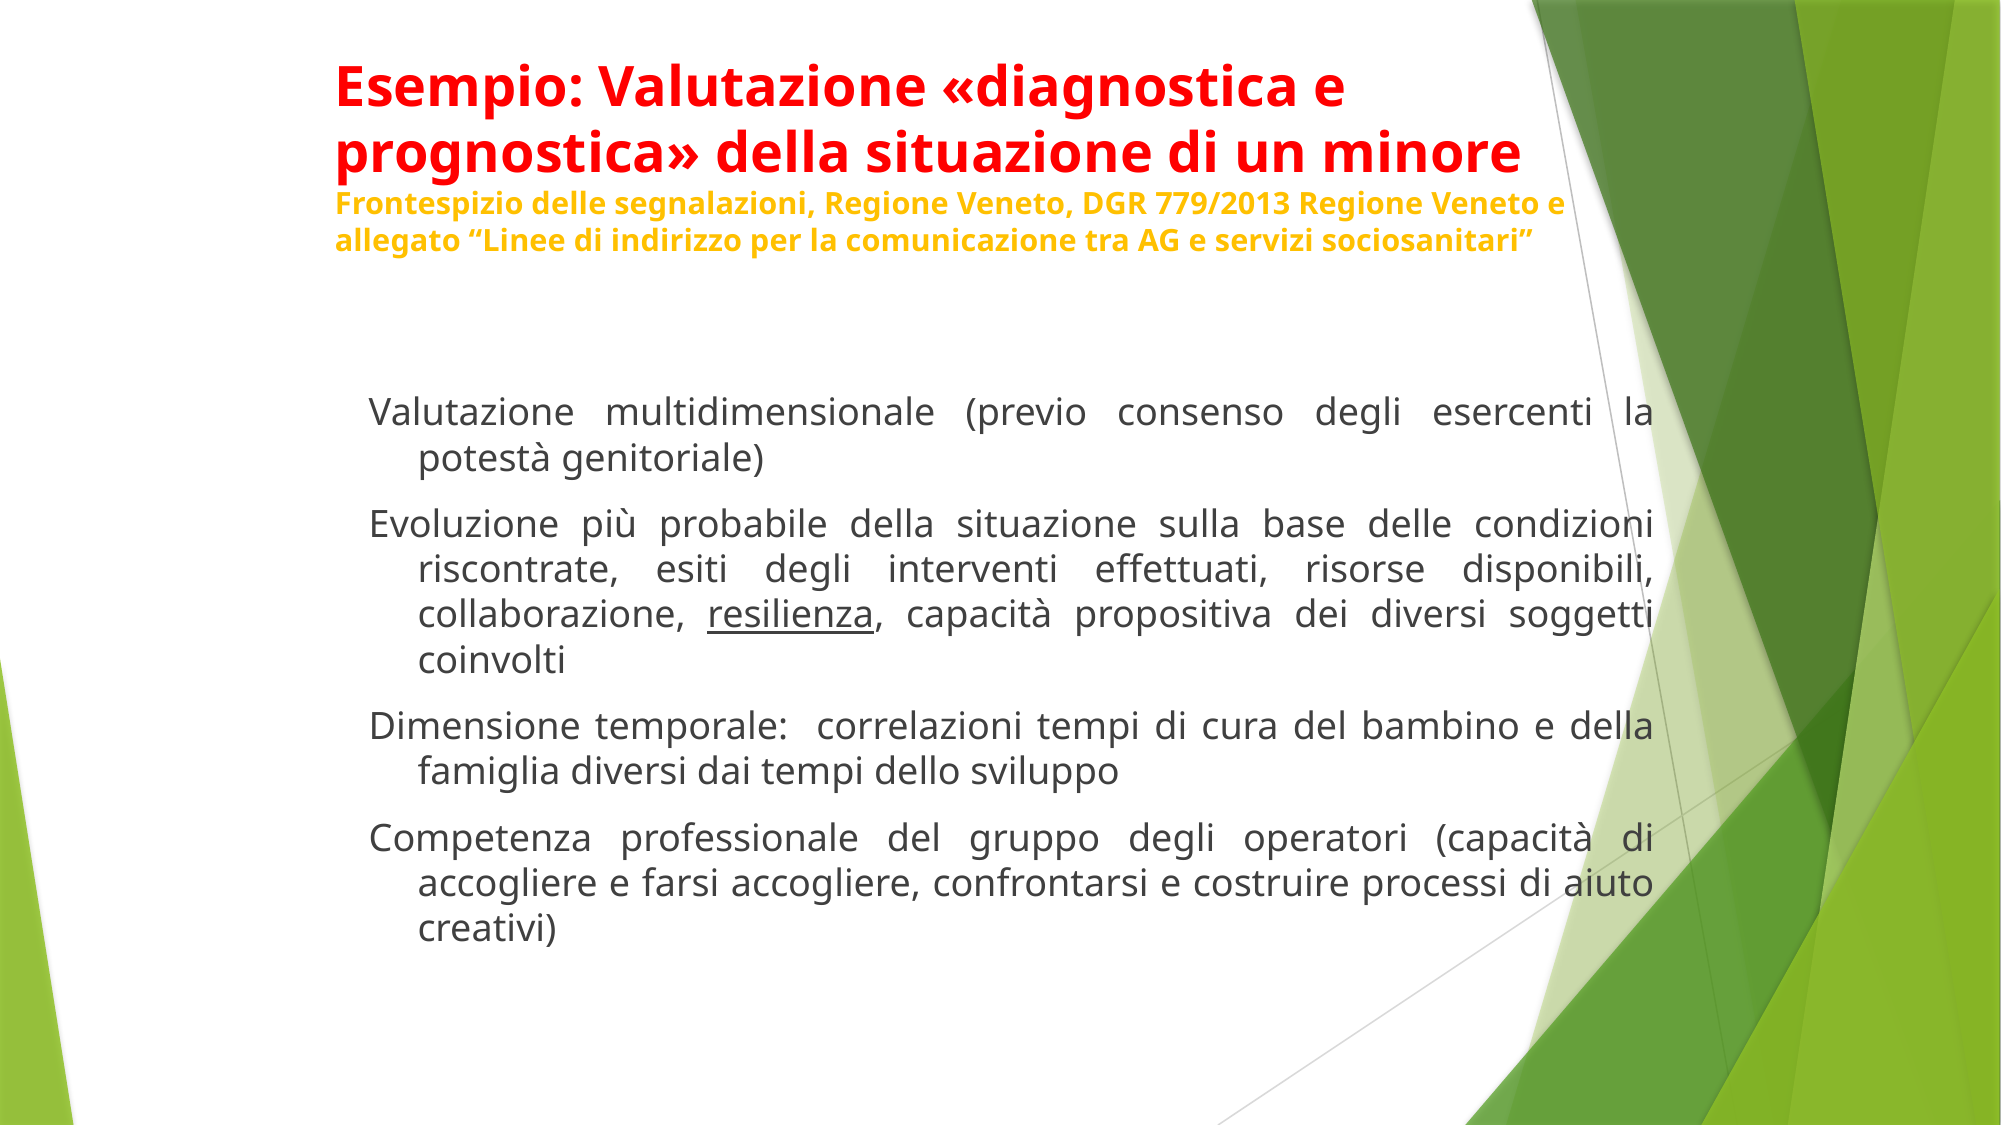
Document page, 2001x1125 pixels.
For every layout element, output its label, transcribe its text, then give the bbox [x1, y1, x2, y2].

list Valutazione multidimensionale (previo consenso degli esercenti la potestà genitoriale) Evoluzione più probabile della situazione sulla base delle condizioni riscontrate, esiti degli interventi effettuati, risorse disponibili, collaborazione, resilienza, capacità propositiva dei diversi soggetti coinvolti Dimensione temporale: correlazioni tempi di cura del bambino e della famiglia diversi dai tempi dello sviluppo Competenza professionale del gruppo degli operatori (capacità di accogliere e farsi accogliere, confrontarsi e costruire processi di aiuto creativi) [346, 380, 1670, 1125]
title Esempio: Valutazione «diagnostica e prognostica» della situazione di un minore Frontespizio delle segnalazioni, Regione Veneto, DGR 779/2013 Regione Veneto e allegato “Linee di indirizzo per la comunicazione tra AG e servizi sociosanitari” [319, 42, 1670, 268]
